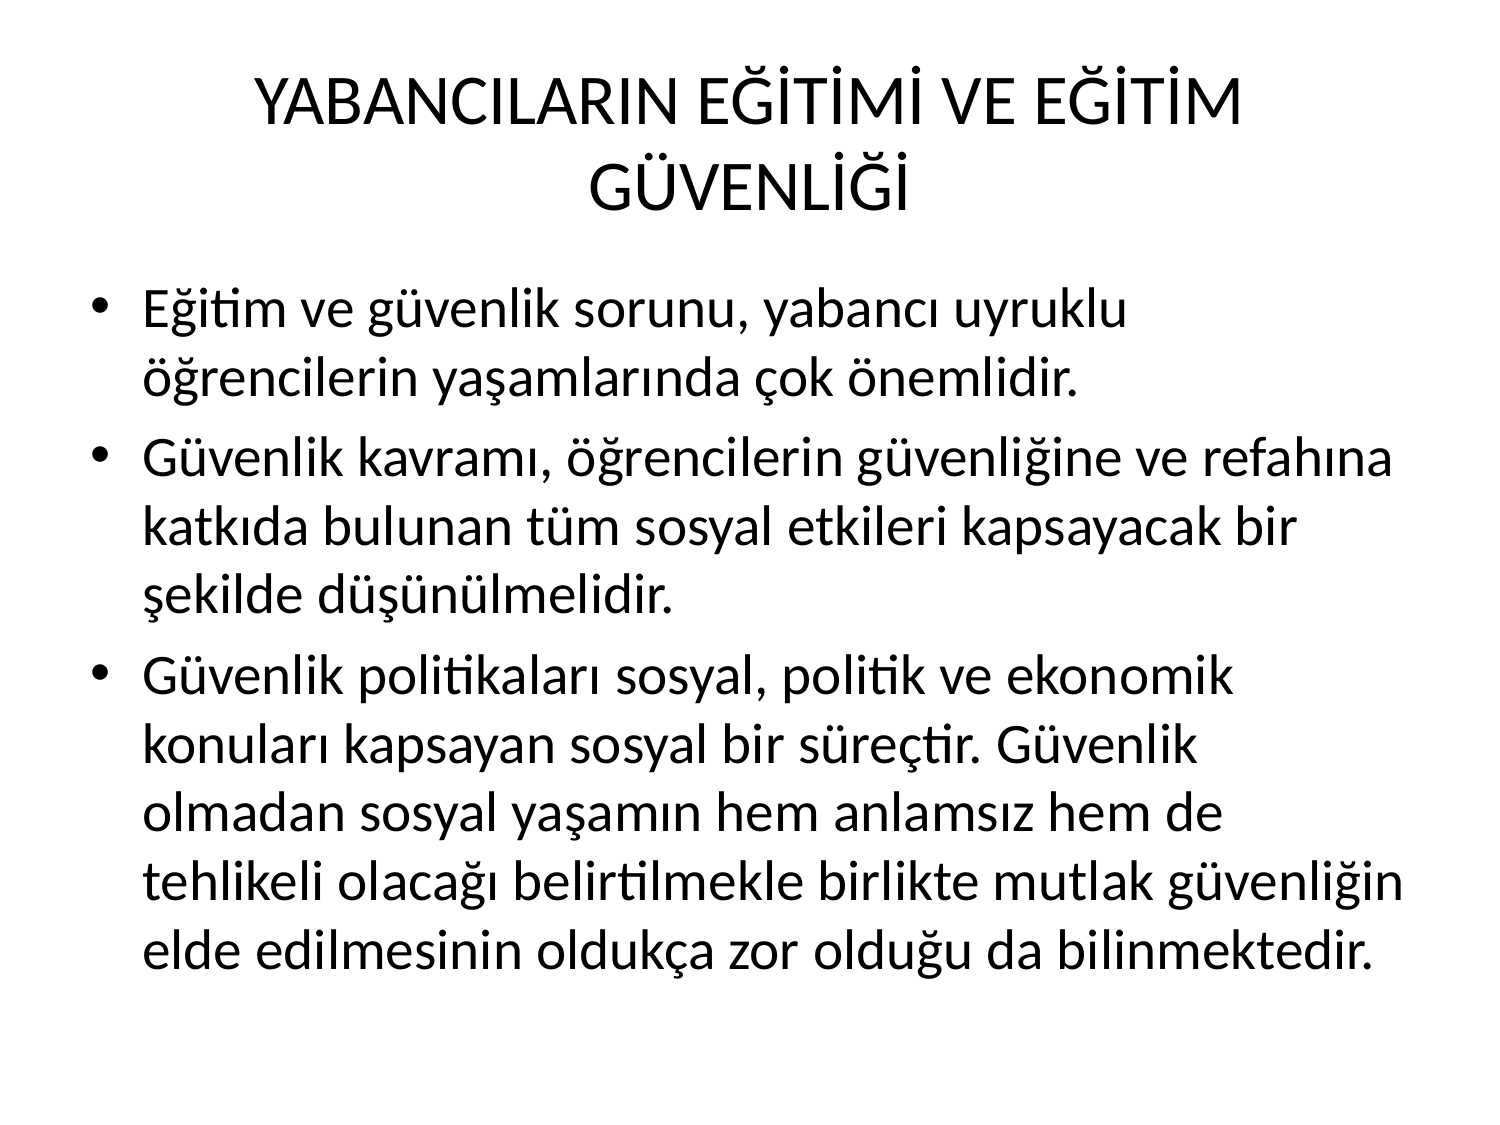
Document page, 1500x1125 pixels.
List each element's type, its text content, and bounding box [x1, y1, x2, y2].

title YABANCILARIN EĞİTİMİ VE EĞİTİM GÜVENLİĞİ [75, 45, 1425, 233]
list Eğitim ve güvenlik sorunu, yabancı uyruklu öğrencilerin yaşamlarında çok önemlidir. Güvenlik kavramı, öğrencilerin güvenliğine ve refahına katkıda bulunan tüm sosyal etkileri kapsayacak bir şekilde düşünülmelidir. Güvenlik politikaları sosyal, politik ve ekonomik konuları kapsayan sosyal bir süreçtir. Güvenlik olmadan sosyal yaşamın hem anlamsız hem de tehlikeli olacağı belirtilmekle birlikte mutlak güvenliğin elde edilmesinin oldukça zor olduğu da bilinmektedir. [75, 262, 1425, 1005]
